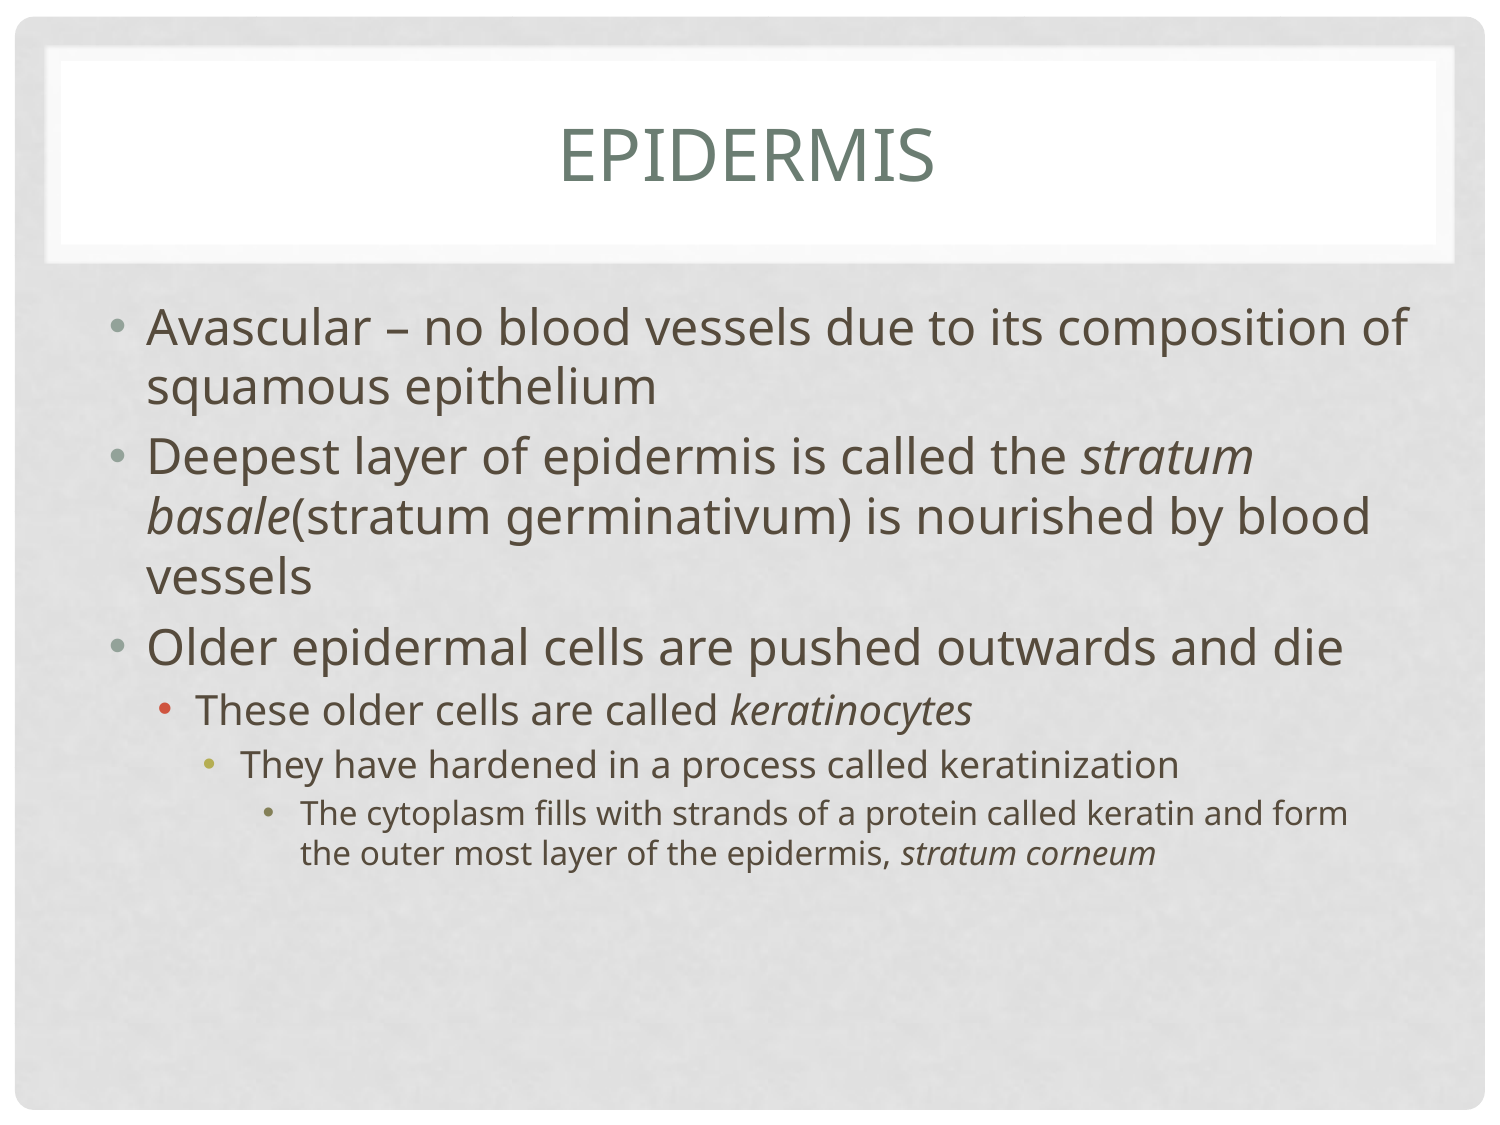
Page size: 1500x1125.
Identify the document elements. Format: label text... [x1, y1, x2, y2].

title Epidermis [69, 66, 1425, 238]
list Avascular – no blood vessels due to its composition of squamous epithelium Deepest layer of epidermis is called the stratum basale(stratum germinativum) is nourished by blood vessels Older epidermal cells are pushed outwards and die These older cells are called keratinocytes They have hardened in a process called keratinization The cytoplasm fills with strands of a protein called keratin and form the outer most layer of the epidermis, stratum corneum [75, 287, 1425, 1005]
